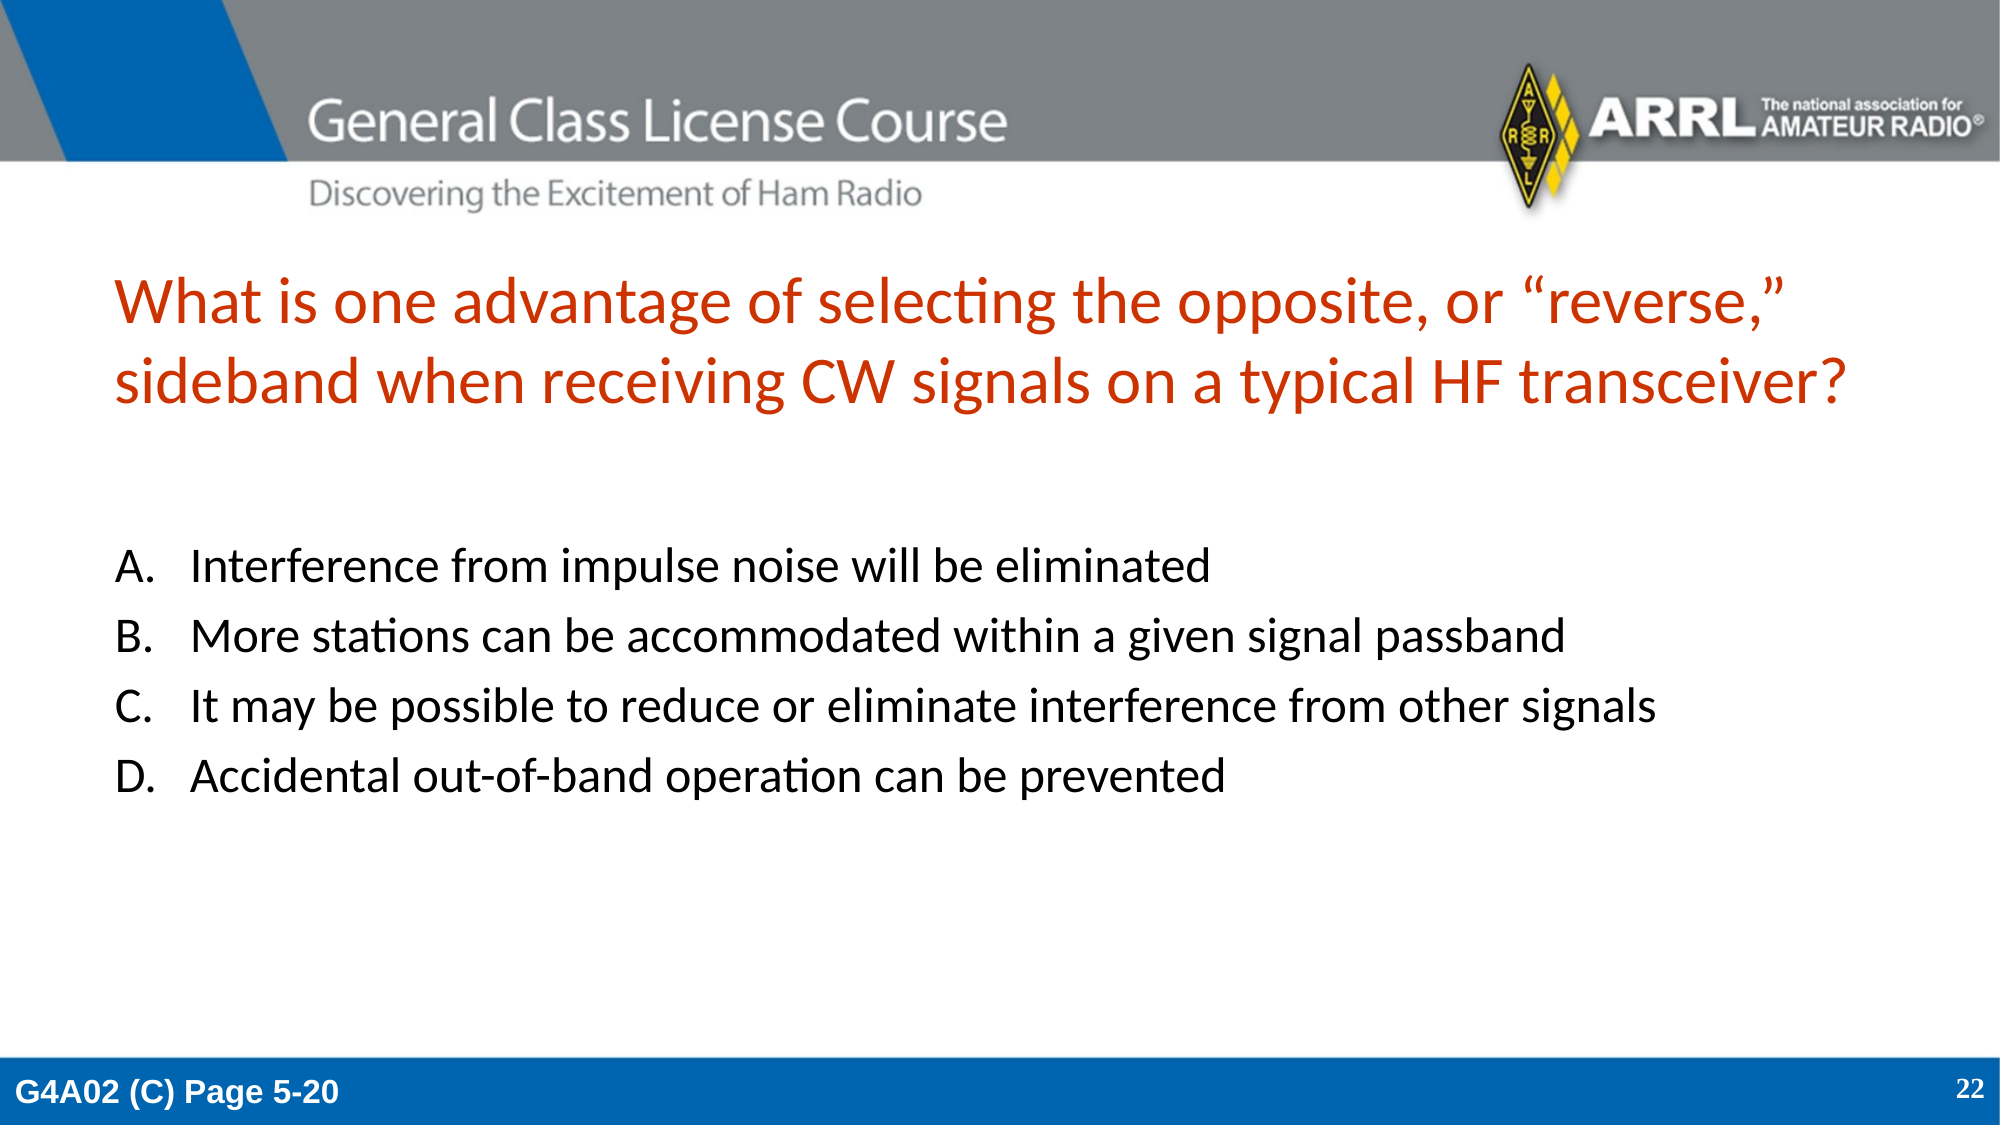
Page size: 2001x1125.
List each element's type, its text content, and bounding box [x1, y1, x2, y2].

picture [0, 0, 2001, 1125]
text_box G4A02 (C) Page 5-20 [0, 1062, 1313, 1118]
title What is one advantage of selecting the opposite, or “reverse,” sideband when receiving CW signals on a typical HF transceiver? [99, 249, 1900, 468]
text_box 22 [1875, 1062, 2000, 1113]
list Interference from impulse noise will be eliminated More stations can be accommodated within a given signal passband It may be possible to reduce or eliminate interference from other signals Accidental out-of-band operation can be prevented [99, 525, 1900, 1005]
